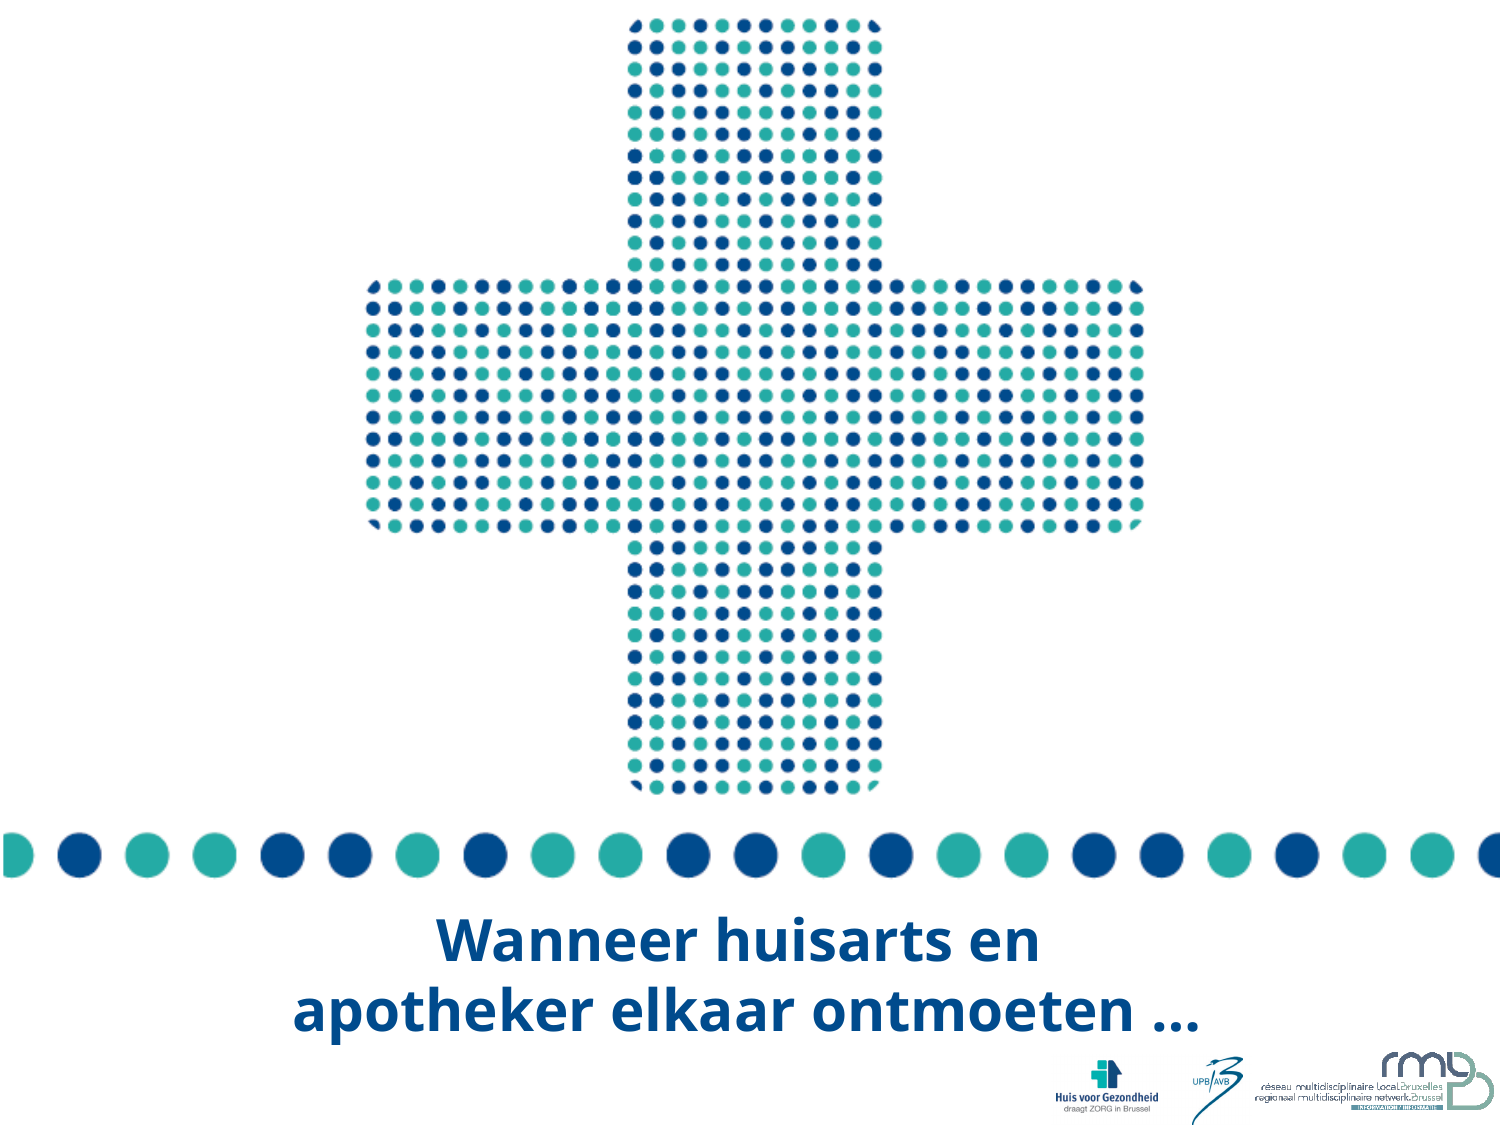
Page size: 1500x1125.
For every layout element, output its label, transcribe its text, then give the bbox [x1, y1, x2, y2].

picture [1255, 1052, 1494, 1110]
text_box Wanneer huisarts en apotheker elkaar ontmoeten … [31, 895, 1463, 1051]
